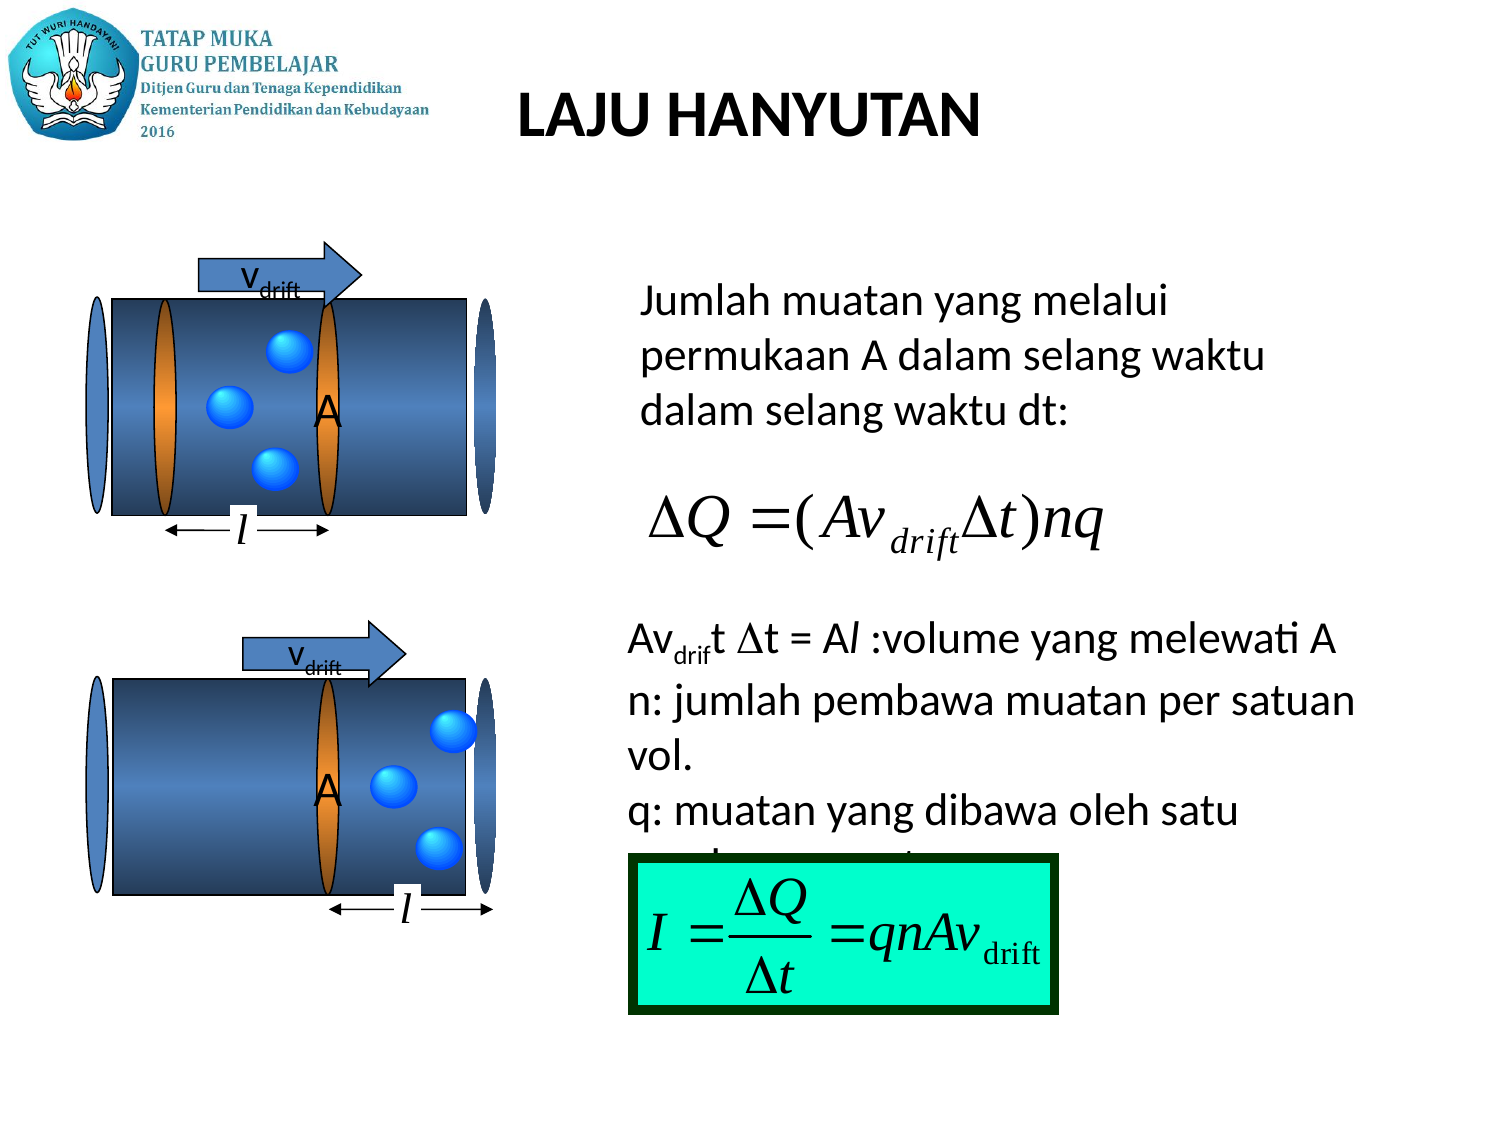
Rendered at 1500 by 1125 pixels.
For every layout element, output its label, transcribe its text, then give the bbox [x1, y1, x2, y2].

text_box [637, 474, 1119, 575]
text_box Jumlah muatan yang melalui permukaan A dalam selang waktu dalam selang waktu dt: [624, 262, 1400, 443]
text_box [84, 242, 498, 556]
title LAJU HANYUTAN [112, 62, 1388, 158]
text_box Avdrift Dt = Al :volume yang melewati A n: jumlah pembawa muatan per satuan vol. q: muatan yang dibawa oleh satu pembawa muatan [612, 600, 1438, 898]
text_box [84, 621, 498, 935]
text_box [637, 862, 1051, 1006]
picture [5, 0, 441, 149]
